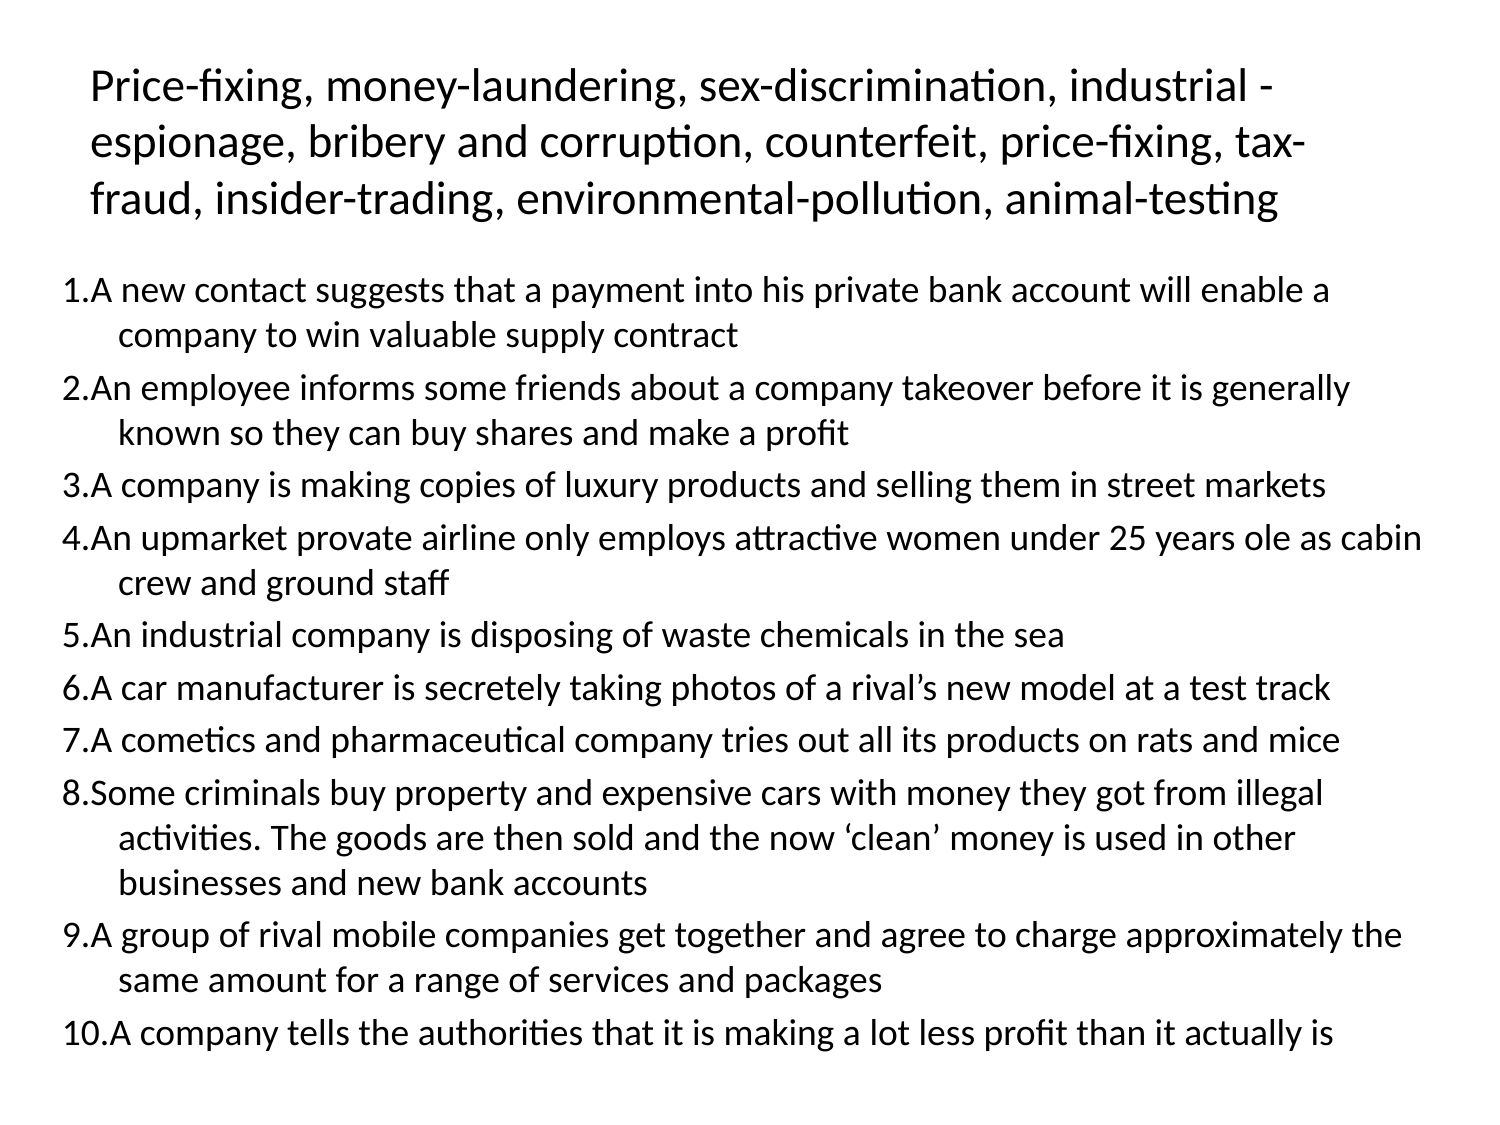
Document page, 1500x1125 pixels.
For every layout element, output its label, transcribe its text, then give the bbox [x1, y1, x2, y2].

list 1.A new contact suggests that a payment into his private bank account will enable a company to win valuable supply contract 2.An employee informs some friends about a company takeover before it is generally known so they can buy shares and make a profit 3.A company is making copies of luxury products and selling them in street markets 4.An upmarket provate airline only employs attractive women under 25 years ole as cabin crew and ground staff 5.An industrial company is disposing of waste chemicals in the sea 6.A car manufacturer is secretely taking photos of a rival’s new model at a test track 7.A cometics and pharmaceutical company tries out all its products on rats and mice 8.Some criminals buy property and expensive cars with money they got from illegal activities. The goods are then sold and the now ‘clean’ money is used in other businesses and new bank accounts 9.A group of rival mobile companies get together and agree to charge approximately the same amount for a range of services and packages 10.A company tells the authorities that it is making a lot less profit than it actually is [46, 257, 1454, 1079]
title Price-fixing, money-laundering, sex-discrimination, industrial -espionage, bribery and corruption, counterfeit, price-fixing, tax-fraud, insider-trading, environmental-pollution, animal-testing [75, 45, 1425, 233]
